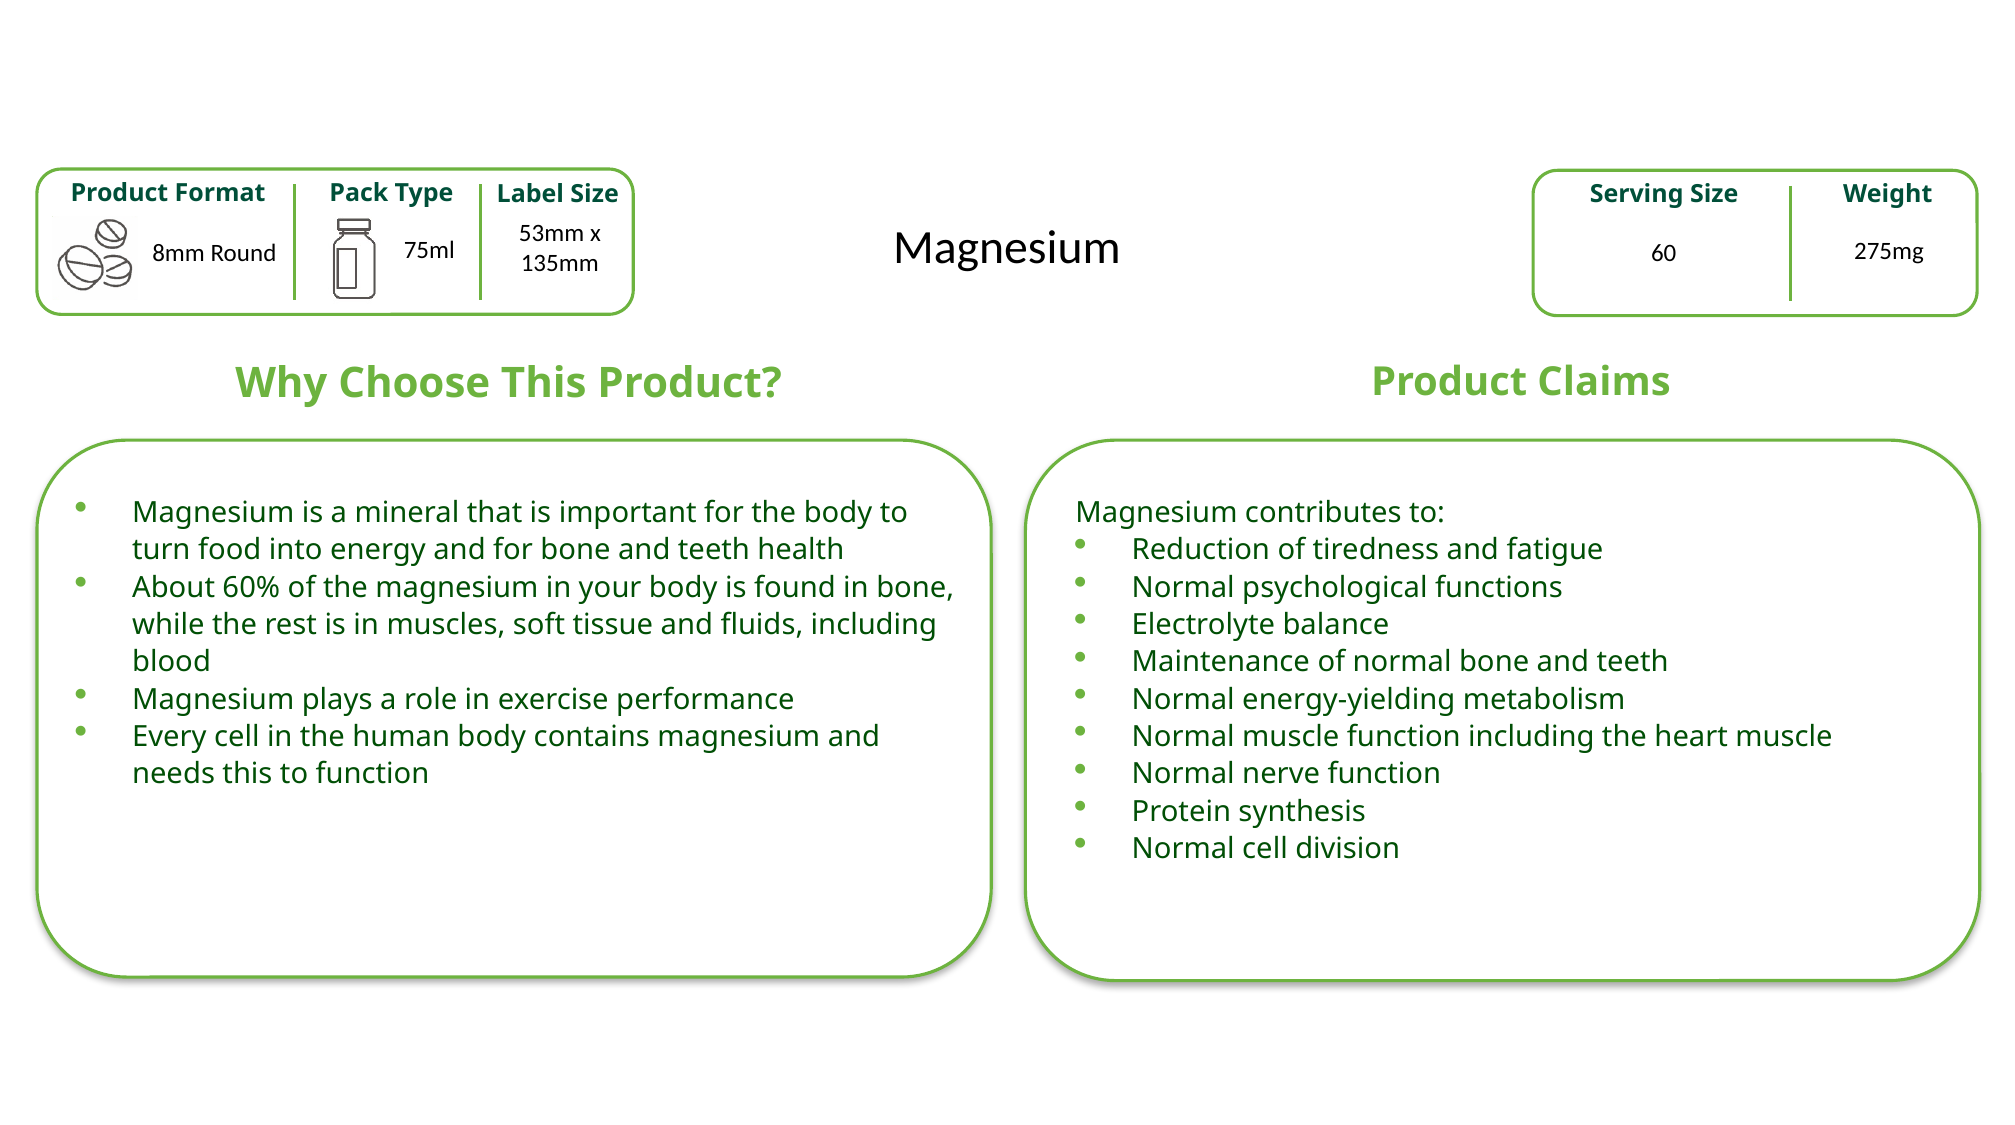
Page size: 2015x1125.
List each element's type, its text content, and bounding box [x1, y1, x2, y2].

text_box [36, 440, 992, 978]
text_box Product Claims [1308, 351, 1735, 425]
text_box [1025, 440, 1977, 981]
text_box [1532, 170, 2002, 316]
text_box Why Choose This Product? [213, 322, 815, 414]
text_box Magnesium contributes to: Reduction of tiredness and fatigue Normal psychological functions Electrolyte balance Maintenance of normal bone and teeth Normal energy-yielding metabolism Normal muscle function including the heart muscle Normal nerve function Protein synthesis Normal cell division [1060, 483, 1982, 915]
title Magnesium [677, 207, 1527, 281]
text_box Magnesium is a mineral that is important for the body to turn food into energy and for bone and teeth health About 60% of the magnesium in your body is found in bone, while the rest is in muscles, soft tissue and fluids, including blood Magnesium plays a role in exercise performance Every cell in the human body contains magnesium and needs this to function [61, 483, 977, 883]
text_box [36, 168, 672, 316]
